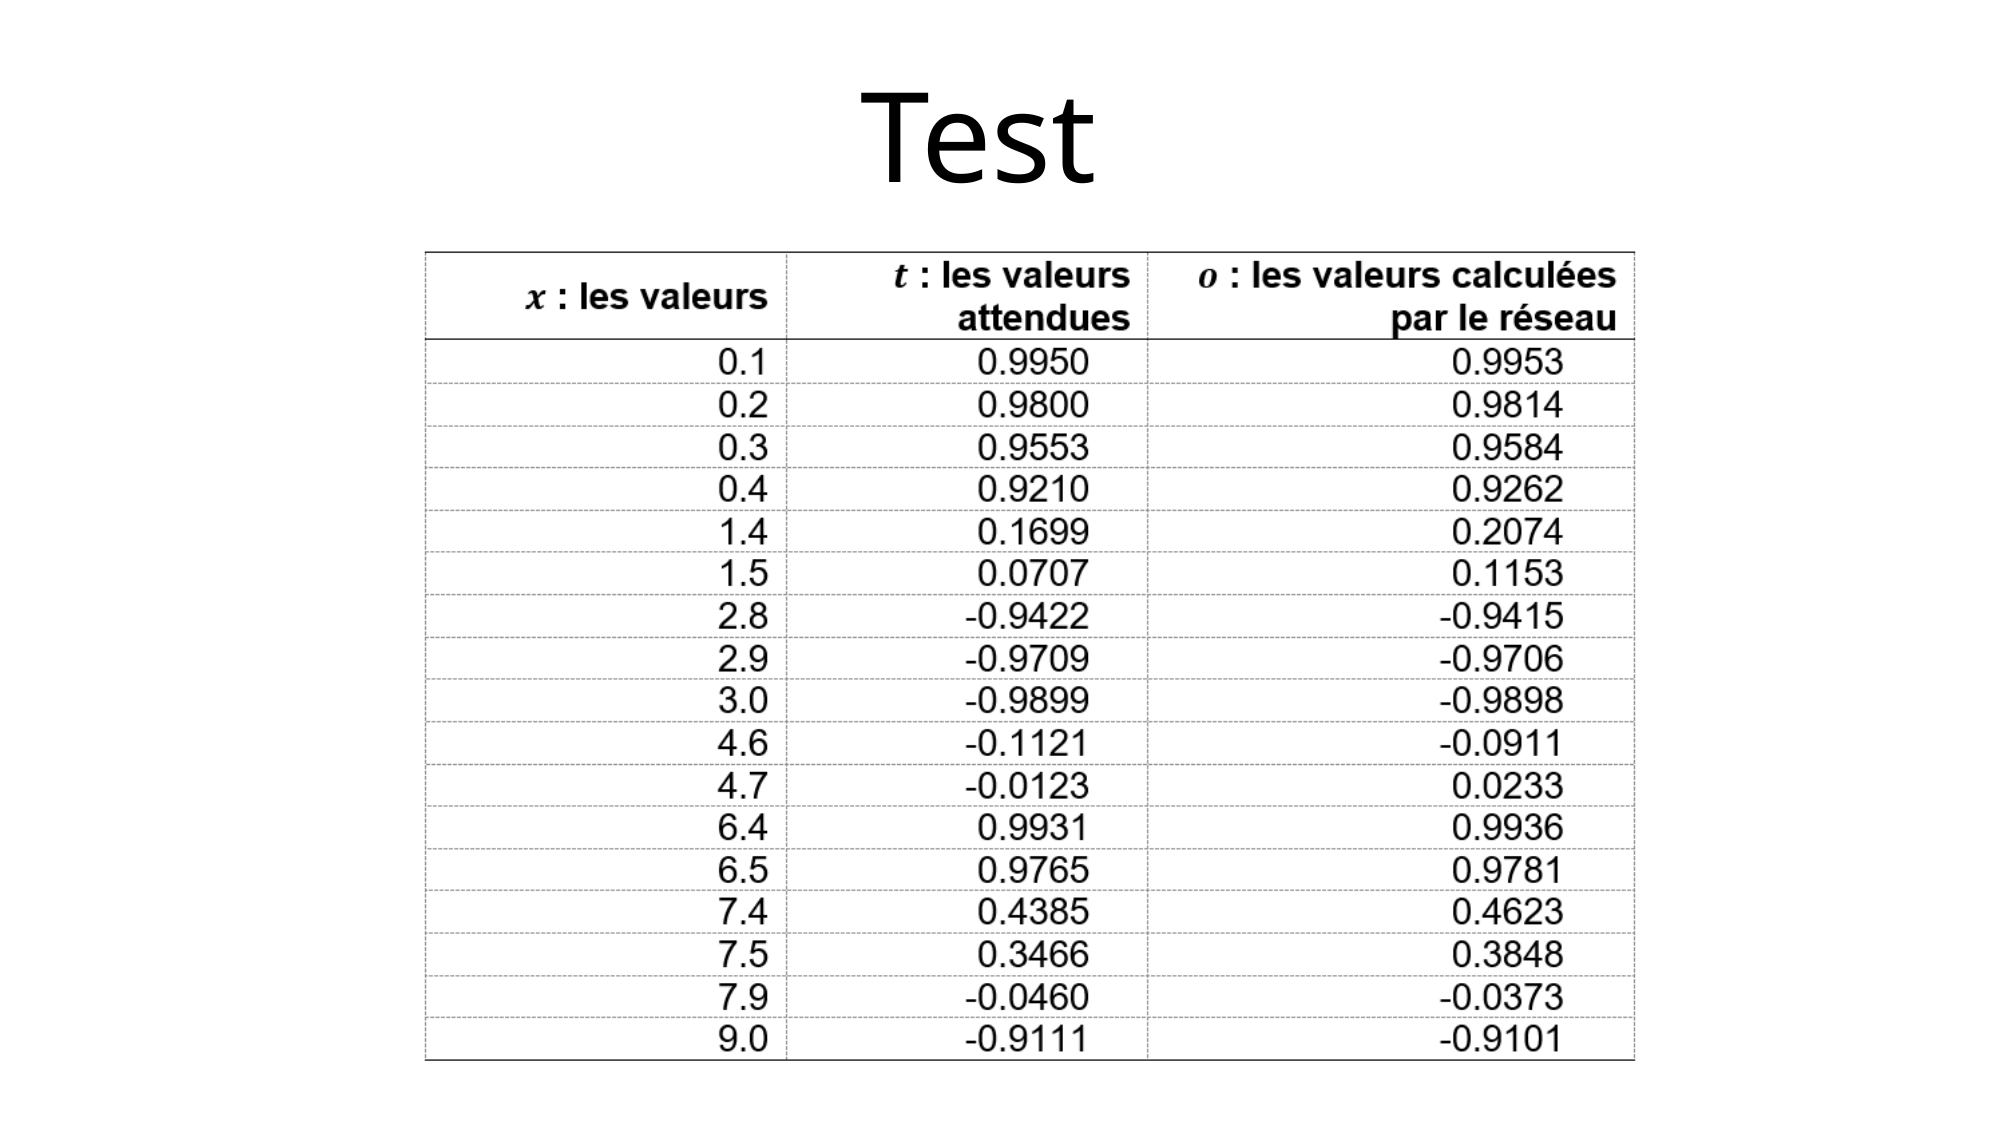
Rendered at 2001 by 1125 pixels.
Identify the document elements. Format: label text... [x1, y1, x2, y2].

text_box Test [116, 0, 1842, 218]
picture [417, 241, 1650, 1077]
